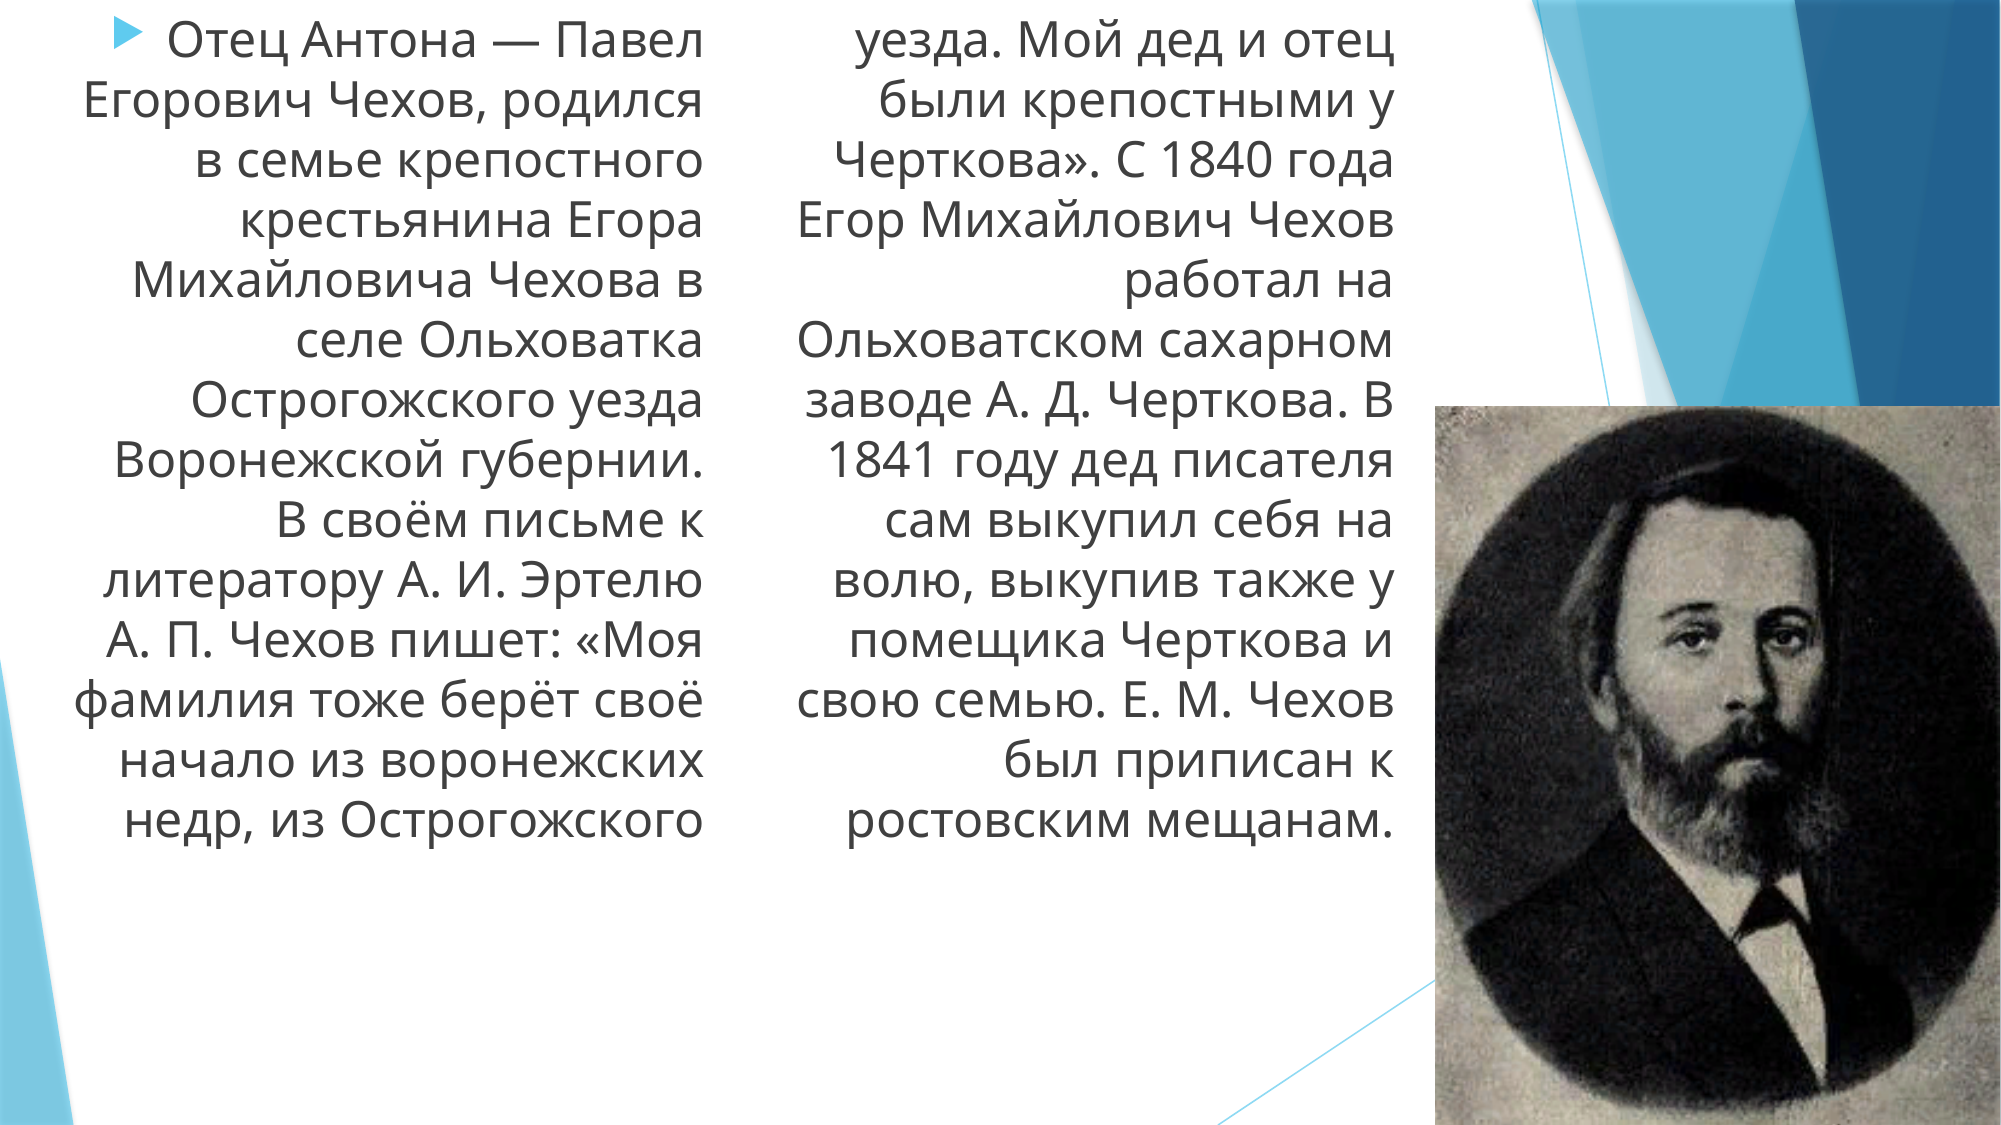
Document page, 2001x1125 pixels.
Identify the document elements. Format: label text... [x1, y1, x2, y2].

list Отец Антона — Павел Егорович Чехов, родился в семье крепостного крестьянина Егора Михайловича Чехова в селе Ольховатка Острогожского уезда Воронежской губернии. В своём письме к литератору А. И. Эртелю А. П. Чехов пишет: «Моя фамилия тоже берёт своё начало из воронежских недр, из Острогожского уезда. Мой дед и отец были крепостными у Черткова». С 1840 года Егор Михайлович Чехов работал на Ольховатском сахарном заводе А. Д. Черткова. В 1841 году дед писателя сам выкупил себя на волю, выкупив также у помещика Черткова и свою семью. Е. М. Чехов был приписан к ростовским мещанам. [0, 0, 1411, 637]
picture [1435, 406, 2000, 1125]
